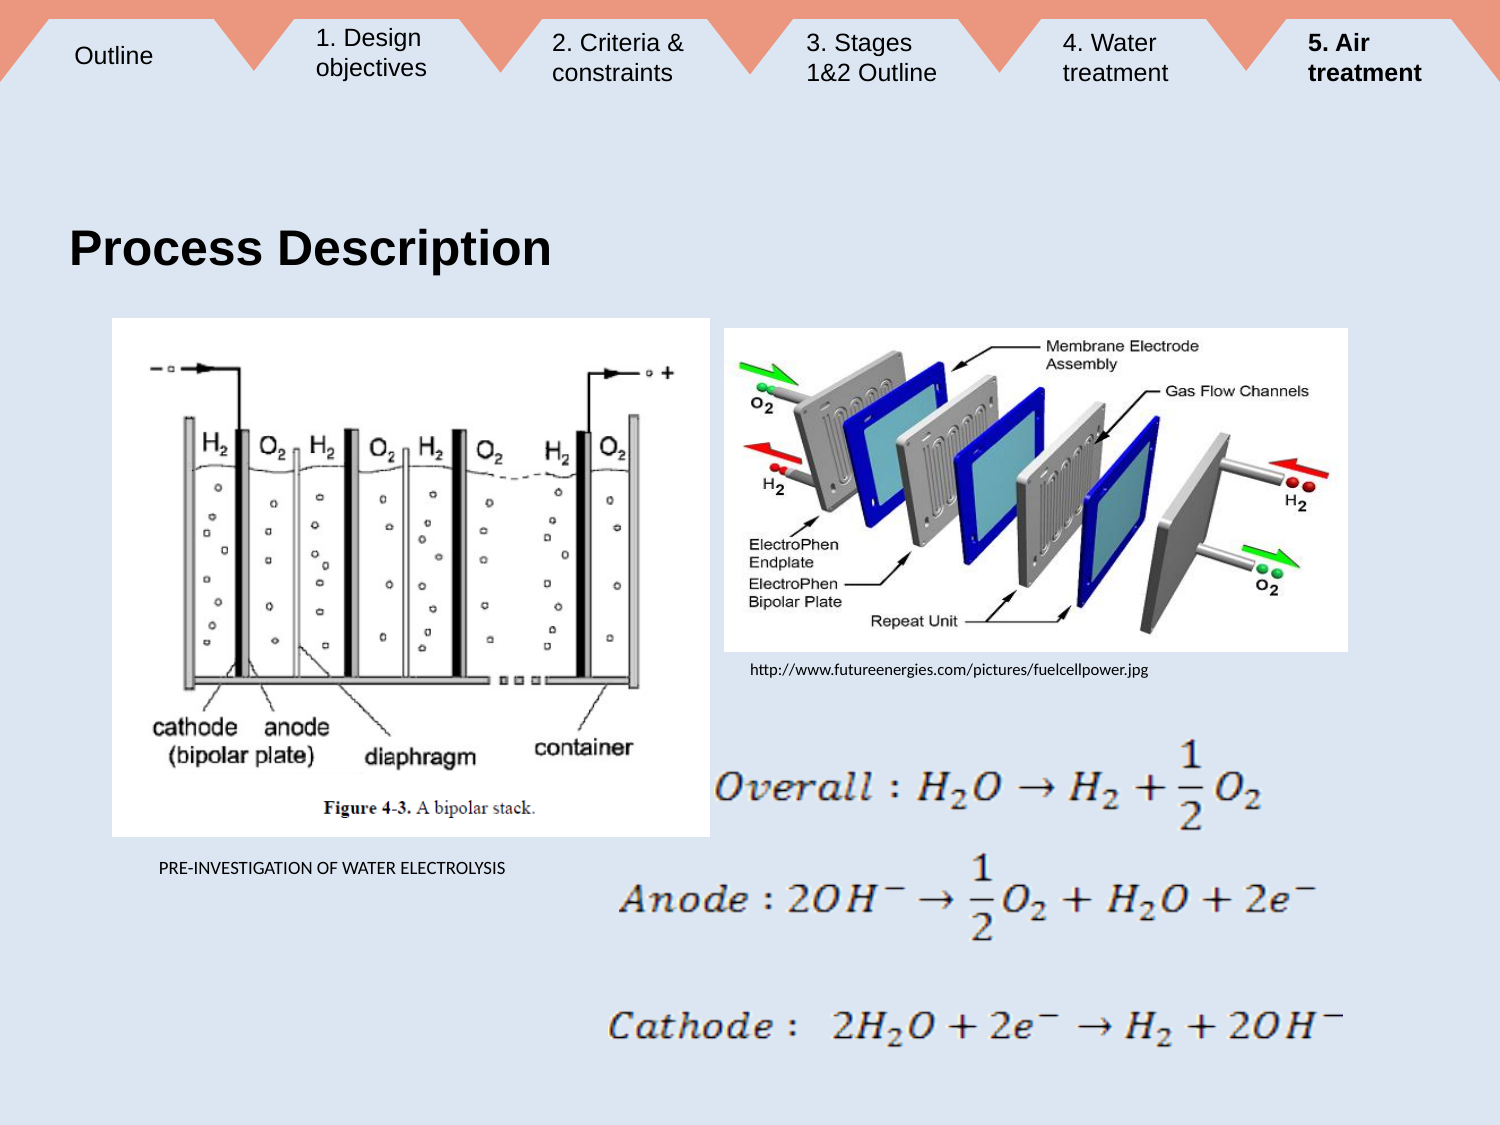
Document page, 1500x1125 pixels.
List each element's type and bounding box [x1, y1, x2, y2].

list [0, 0, 1500, 1125]
text_box [64, 222, 1406, 1059]
